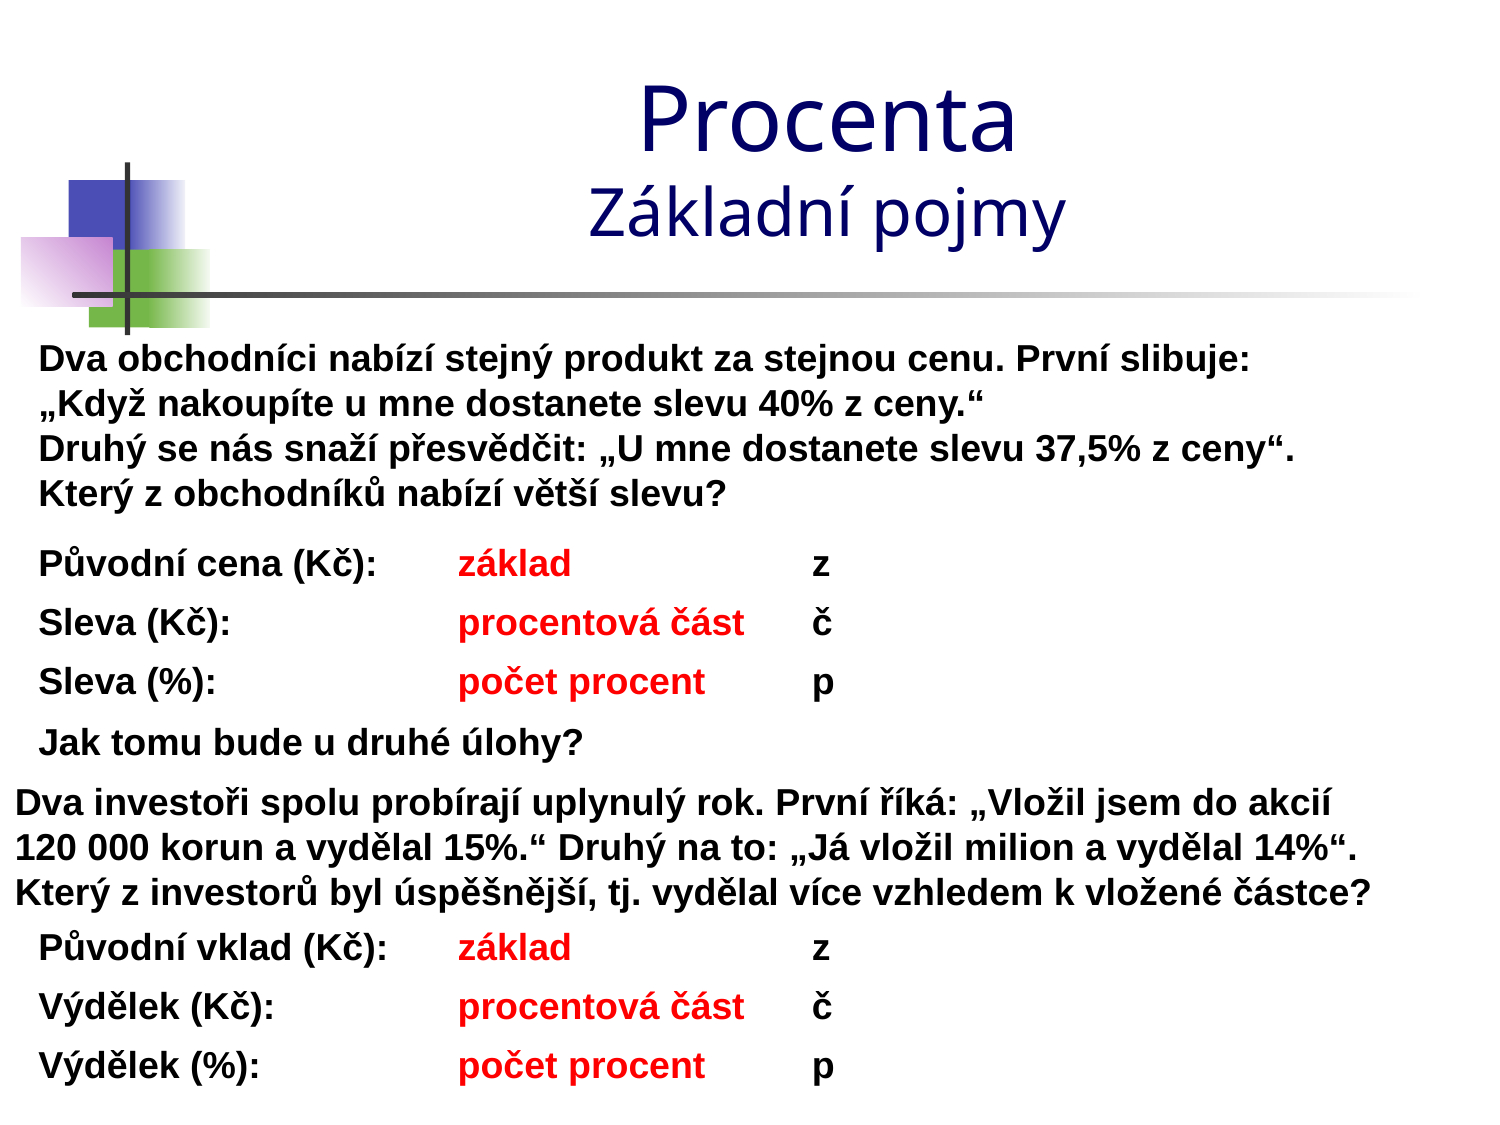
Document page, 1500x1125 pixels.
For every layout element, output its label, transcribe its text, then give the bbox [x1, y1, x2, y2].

text_box Dva investoři spolu probírají uplynulý rok. První říká: „Vložil jsem do akcií 120 000 korun a vydělal 15%.“ Druhý na to: „Já vložil milion a vydělal 14%“. Který z investorů byl úspěšnější, tj. vydělal více vzhledem k vložené částce? [0, 770, 1500, 921]
text_box Původní cena (Kč): [23, 531, 396, 592]
text_box procentová část [442, 974, 797, 1035]
text_box počet procent [442, 1033, 744, 1094]
text_box procentová část [442, 590, 797, 651]
text_box Výdělek (%): [23, 1033, 325, 1094]
text_box č [797, 590, 864, 651]
text_box Sleva (Kč): [23, 590, 325, 649]
text_box Dva obchodníci nabízí stejný produkt za stejnou cenu. První slibuje: „Když nakoupíte u mne dostanete slevu 40% z ceny.“ Druhý se nás snaží přesvědčit: „U mne dostanete slevu 37,5% z ceny“. Který z obchodníků nabízí větší slevu? [23, 326, 1406, 521]
title Procenta Základní pojmy [188, 34, 1468, 276]
text_box základ [442, 915, 618, 974]
text_box z [797, 915, 864, 974]
text_box p [797, 1033, 864, 1094]
text_box Sleva (%): [23, 649, 325, 710]
text_box Původní vklad (Kč): [23, 915, 420, 976]
text_box Výdělek (Kč): [23, 974, 325, 1033]
text_box p [797, 651, 864, 710]
text_box z [797, 531, 864, 590]
text_box č [797, 974, 864, 1033]
text_box Jak tomu bude u druhé úlohy? [23, 710, 638, 770]
text_box počet procent [442, 649, 744, 710]
text_box základ [442, 531, 618, 592]
